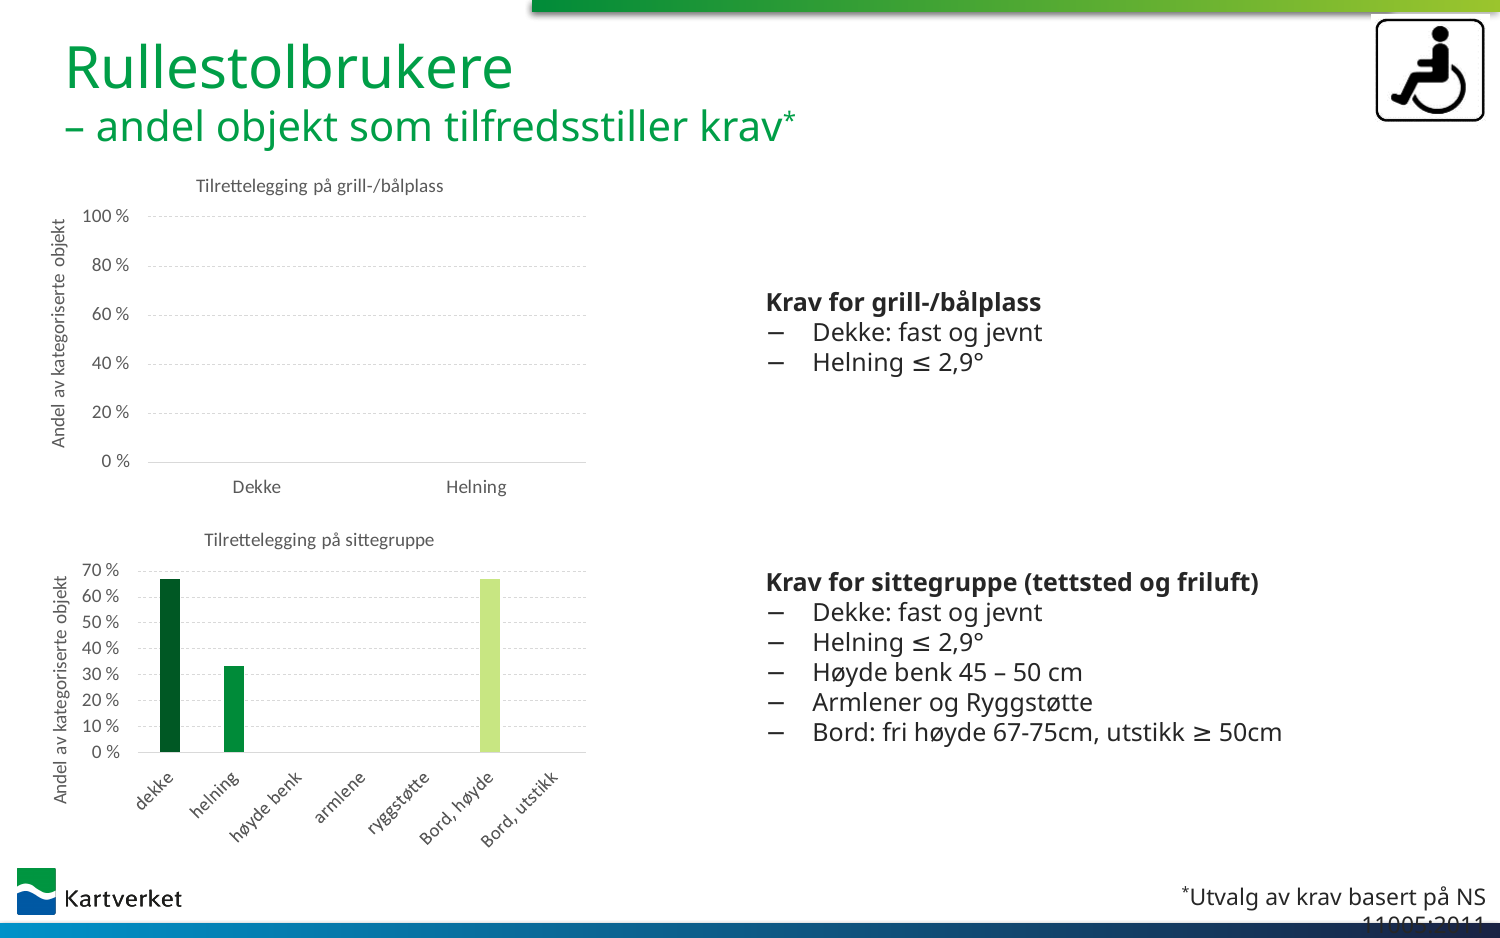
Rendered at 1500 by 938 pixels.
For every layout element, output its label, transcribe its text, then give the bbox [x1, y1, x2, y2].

text_box Krav for grill-/bålplass Dekke: fast og jevnt Helning ≤ 2,9° [750, 279, 1452, 384]
picture [41, 520, 597, 859]
picture [41, 166, 597, 505]
text_box *Utvalg av krav basert på NS 11005:2011 [1068, 873, 1500, 938]
text_box Krav for sittegruppe (tettsted og friluft) Dekke: fast og jevnt Helning ≤ 2,9° Høyde benk 45 – 50 cm Armlener og Ryggstøtte Bord: fri høyde 67-75cm, utstikk ≥ 50cm [750, 559, 1500, 754]
picture [1371, 13, 1491, 127]
text_box Rullestolbrukere – andel objekt som tilfredsstiller krav* [49, 14, 1431, 158]
